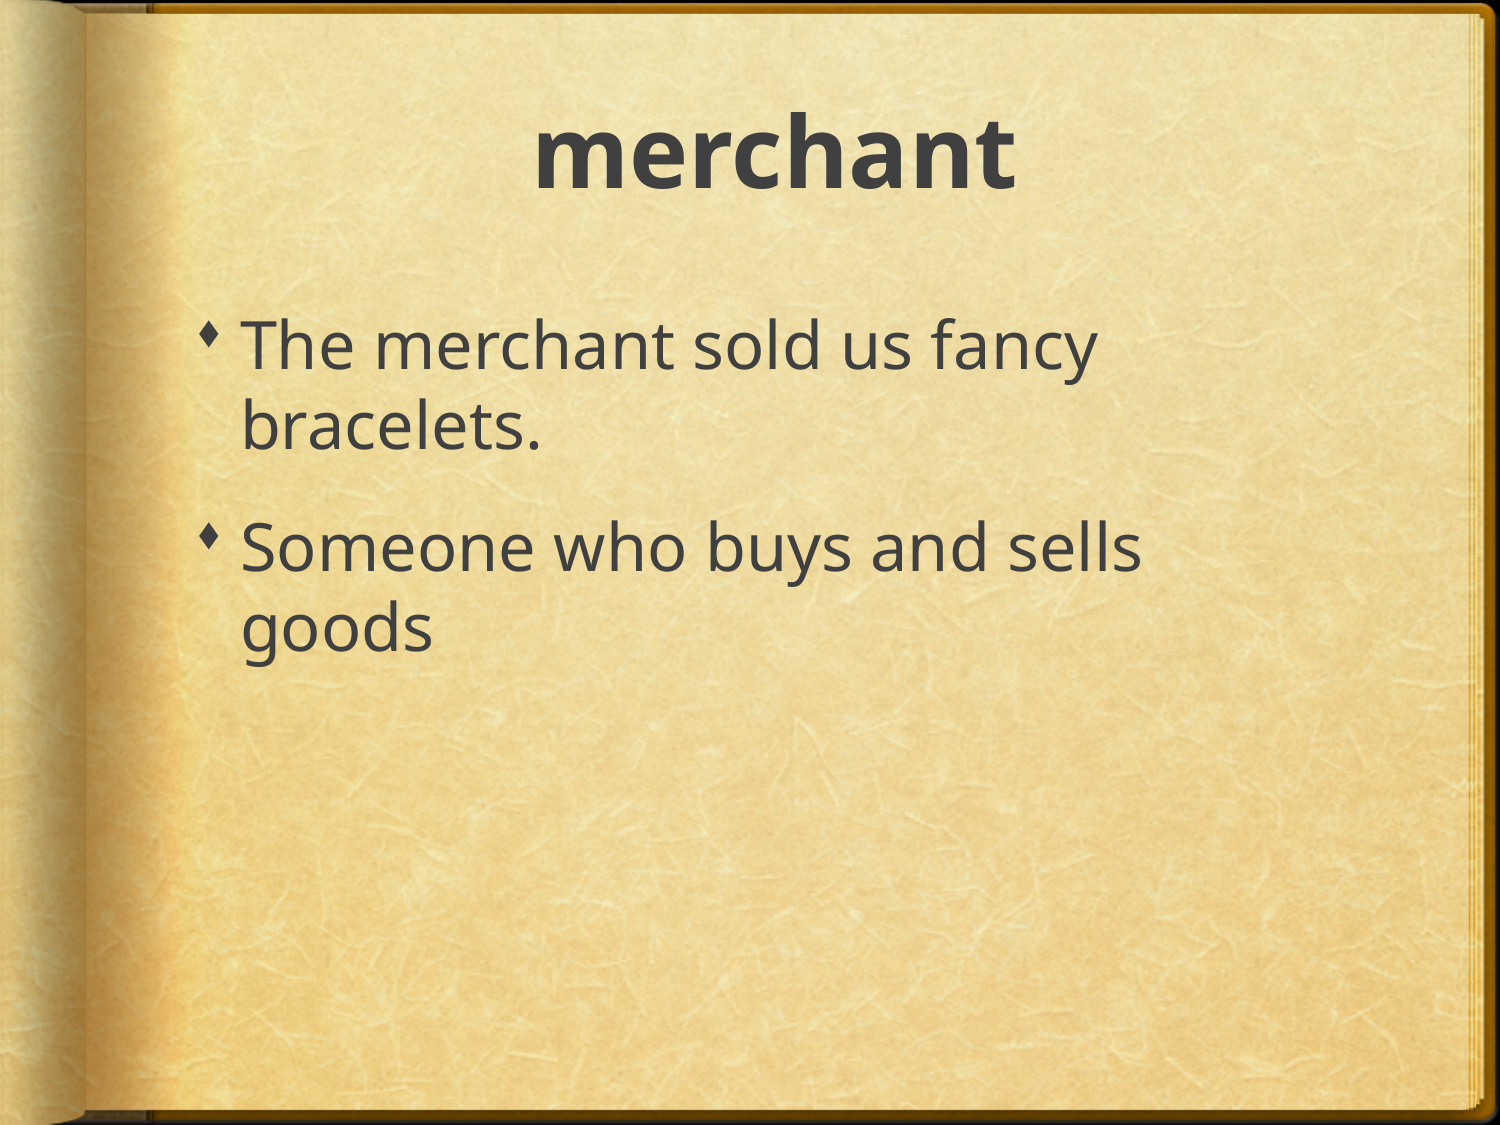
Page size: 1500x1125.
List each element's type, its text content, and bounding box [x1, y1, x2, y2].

title merchant [178, 45, 1372, 265]
list The merchant sold us fancy bracelets. Someone who buys and sells goods [178, 295, 1372, 1005]
picture [0, 0, 1500, 1125]
